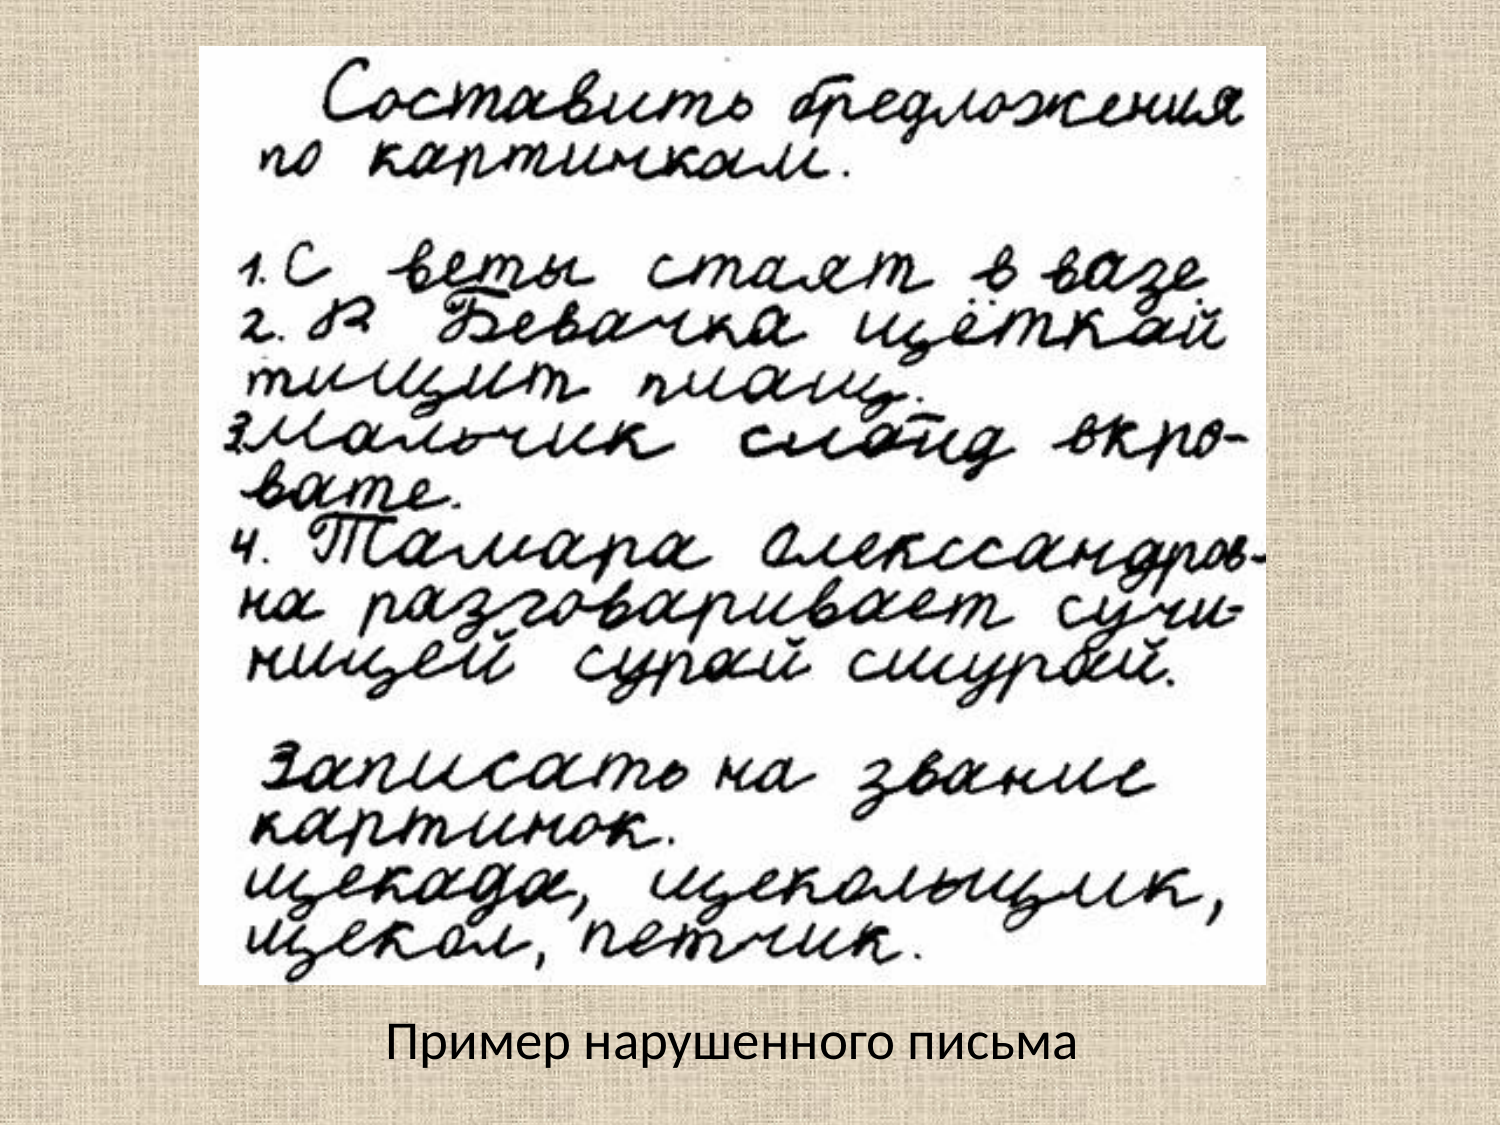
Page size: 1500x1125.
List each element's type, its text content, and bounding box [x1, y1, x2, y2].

picture [0, 0, 1500, 1125]
title Пример нарушенного письма [82, 996, 1383, 1079]
